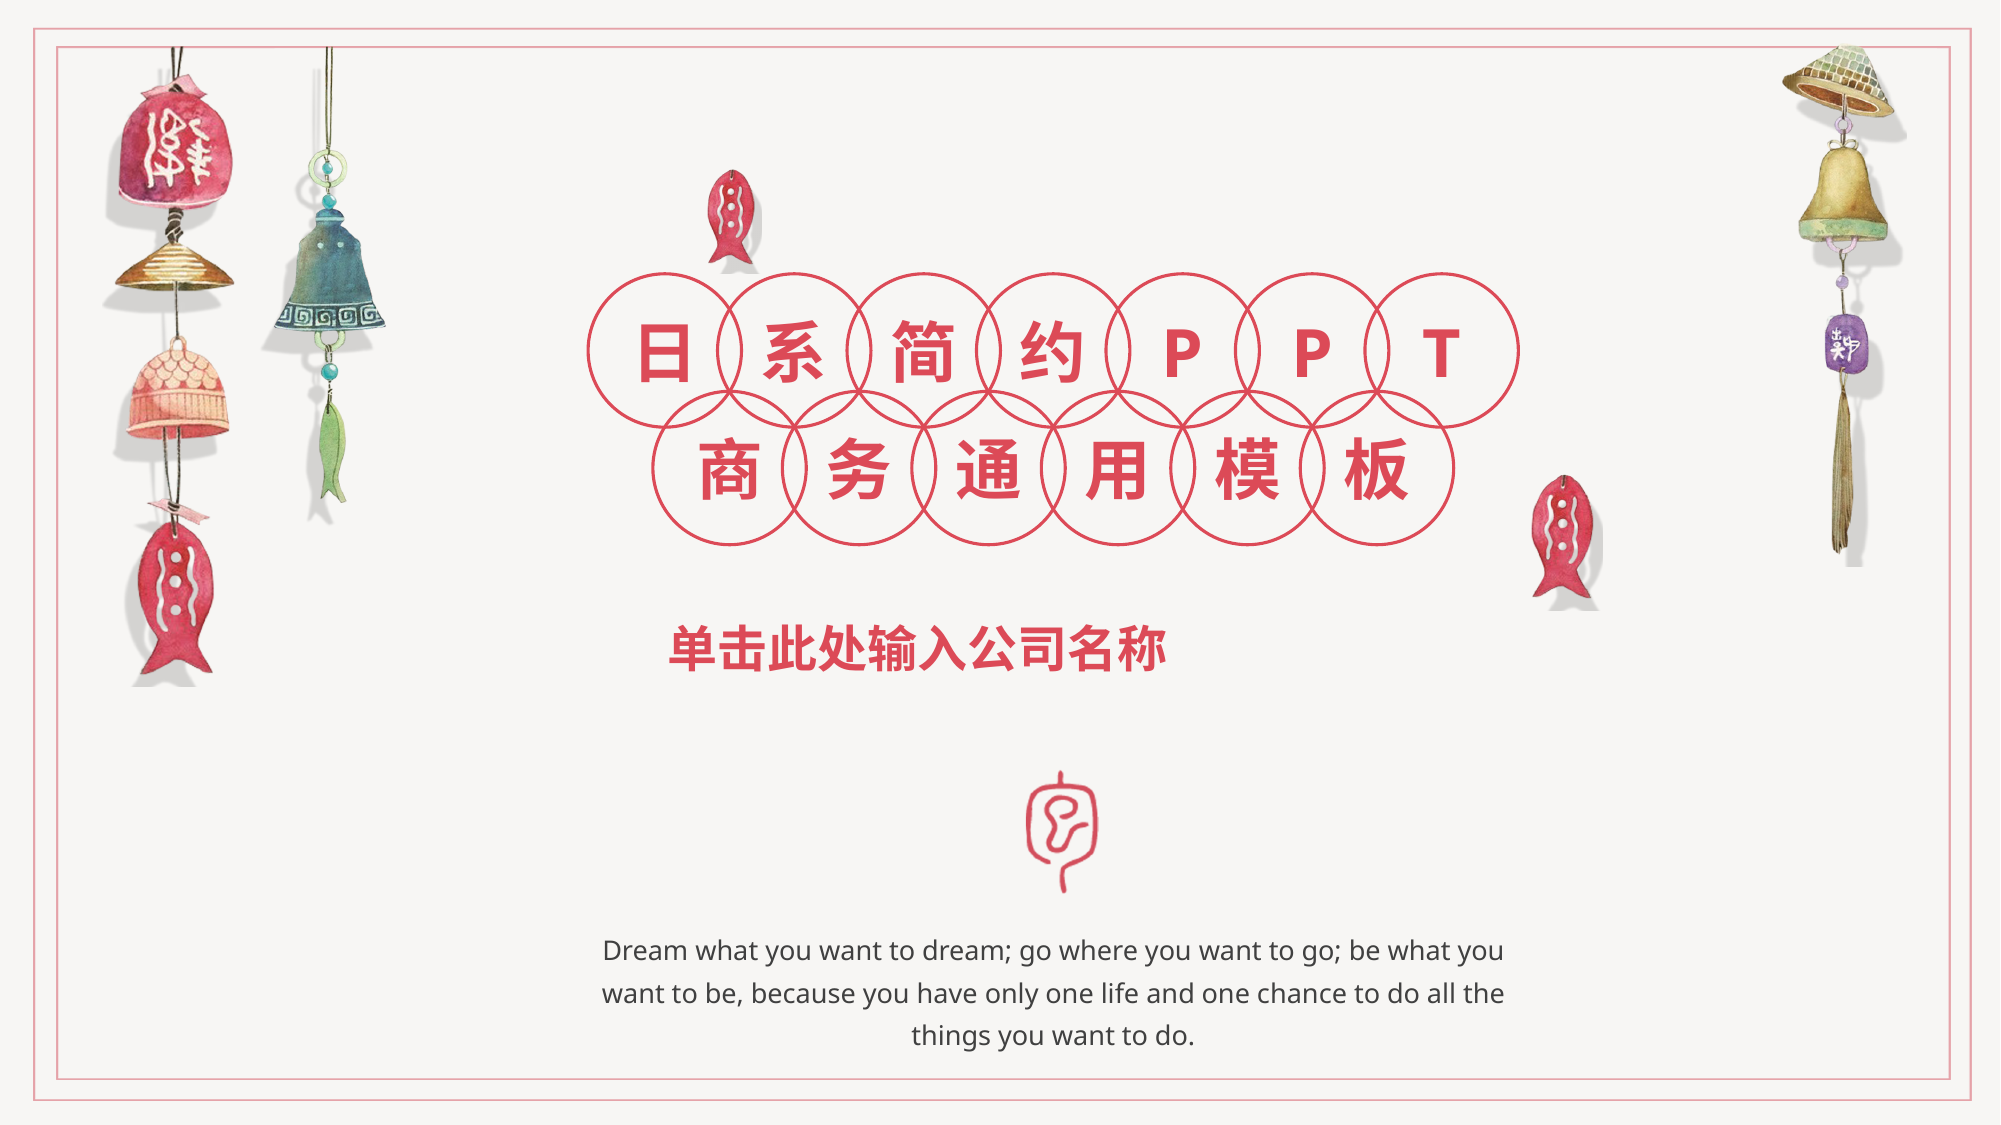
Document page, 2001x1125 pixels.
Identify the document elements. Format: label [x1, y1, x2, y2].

picture [0, 0, 2000, 1125]
text_box [588, 273, 1519, 545]
